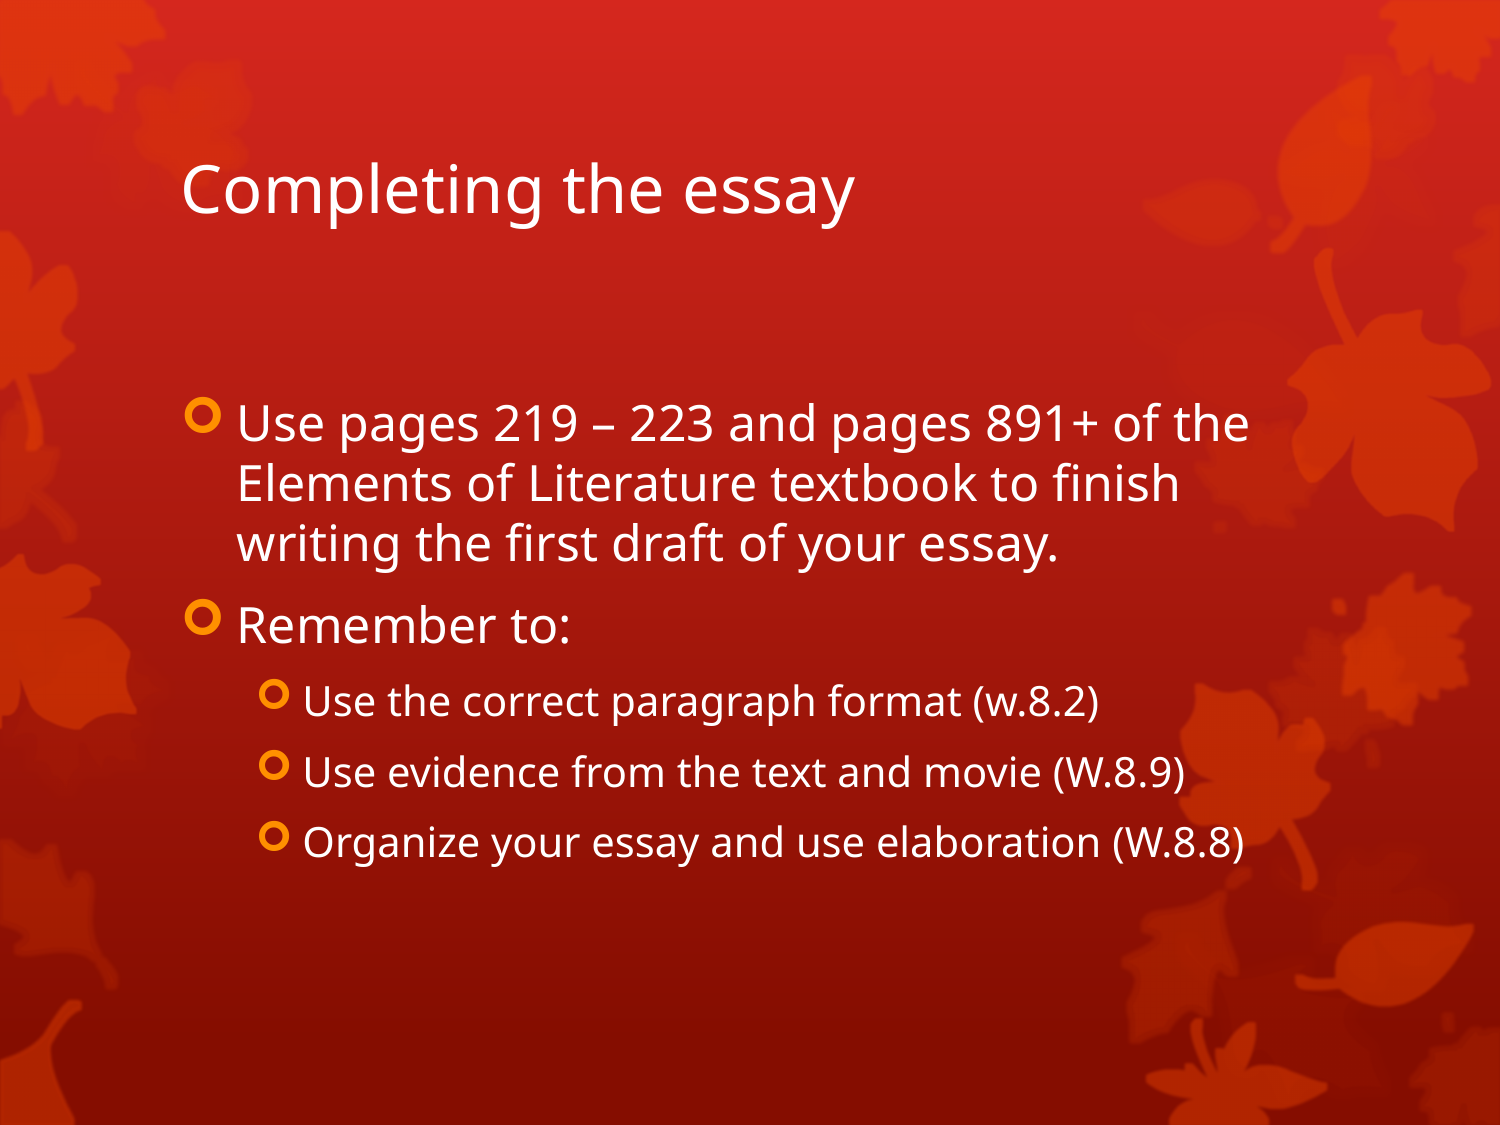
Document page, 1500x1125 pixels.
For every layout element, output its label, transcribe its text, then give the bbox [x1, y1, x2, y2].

title Completing the essay [165, 110, 1335, 263]
list Use pages 219 – 223 and pages 891+ of the Elements of Literature textbook to finish writing the first draft of your essay. Remember to: Use the correct paragraph format (w.8.2) Use evidence from the text and movie (W.8.9) Organize your essay and use elaboration (W.8.8) [165, 296, 1335, 962]
